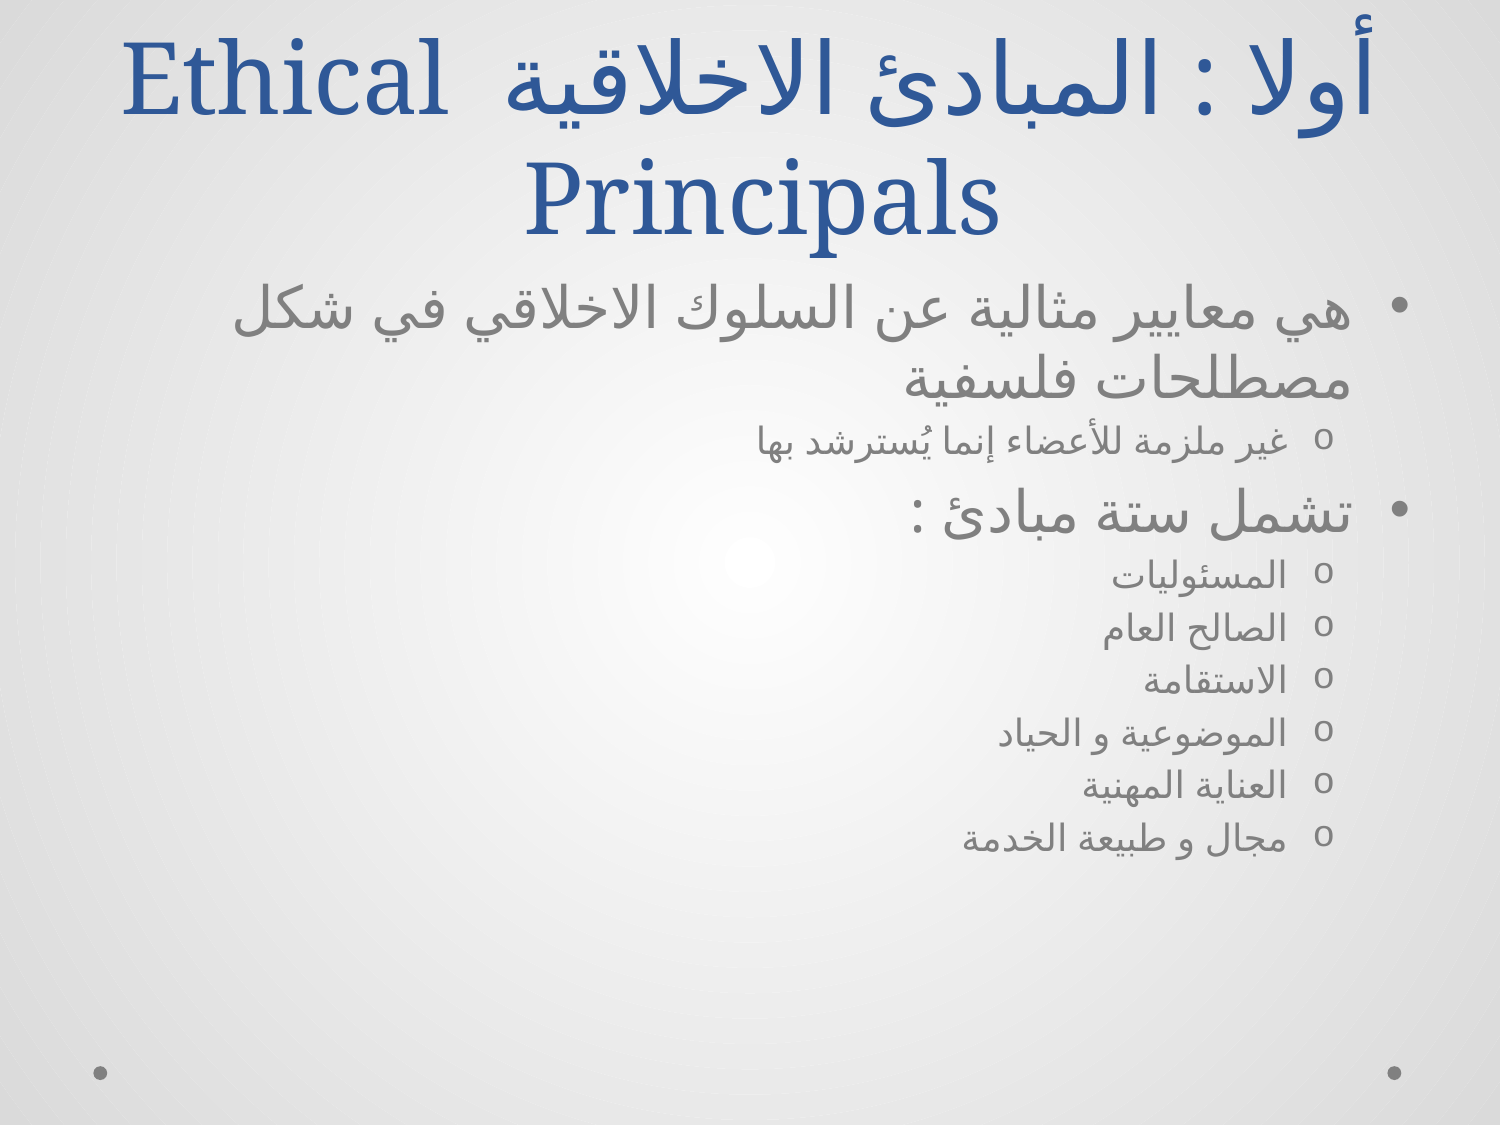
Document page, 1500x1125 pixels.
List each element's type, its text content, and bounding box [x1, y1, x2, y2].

list هي معايير مثالية عن السلوك الاخلاقي في شكل مصطلحات فلسفية غير ملزمة للأعضاء إنما يُسترشد بها تشمل ستة مبادئ : المسئوليات الصالح العام الاستقامة الموضوعية و الحياد العناية المهنية مجال و طبيعة الخدمة [75, 262, 1425, 1005]
title أولا : المبادئ الاخلاقية Ethical Principals [75, 0, 1425, 262]
